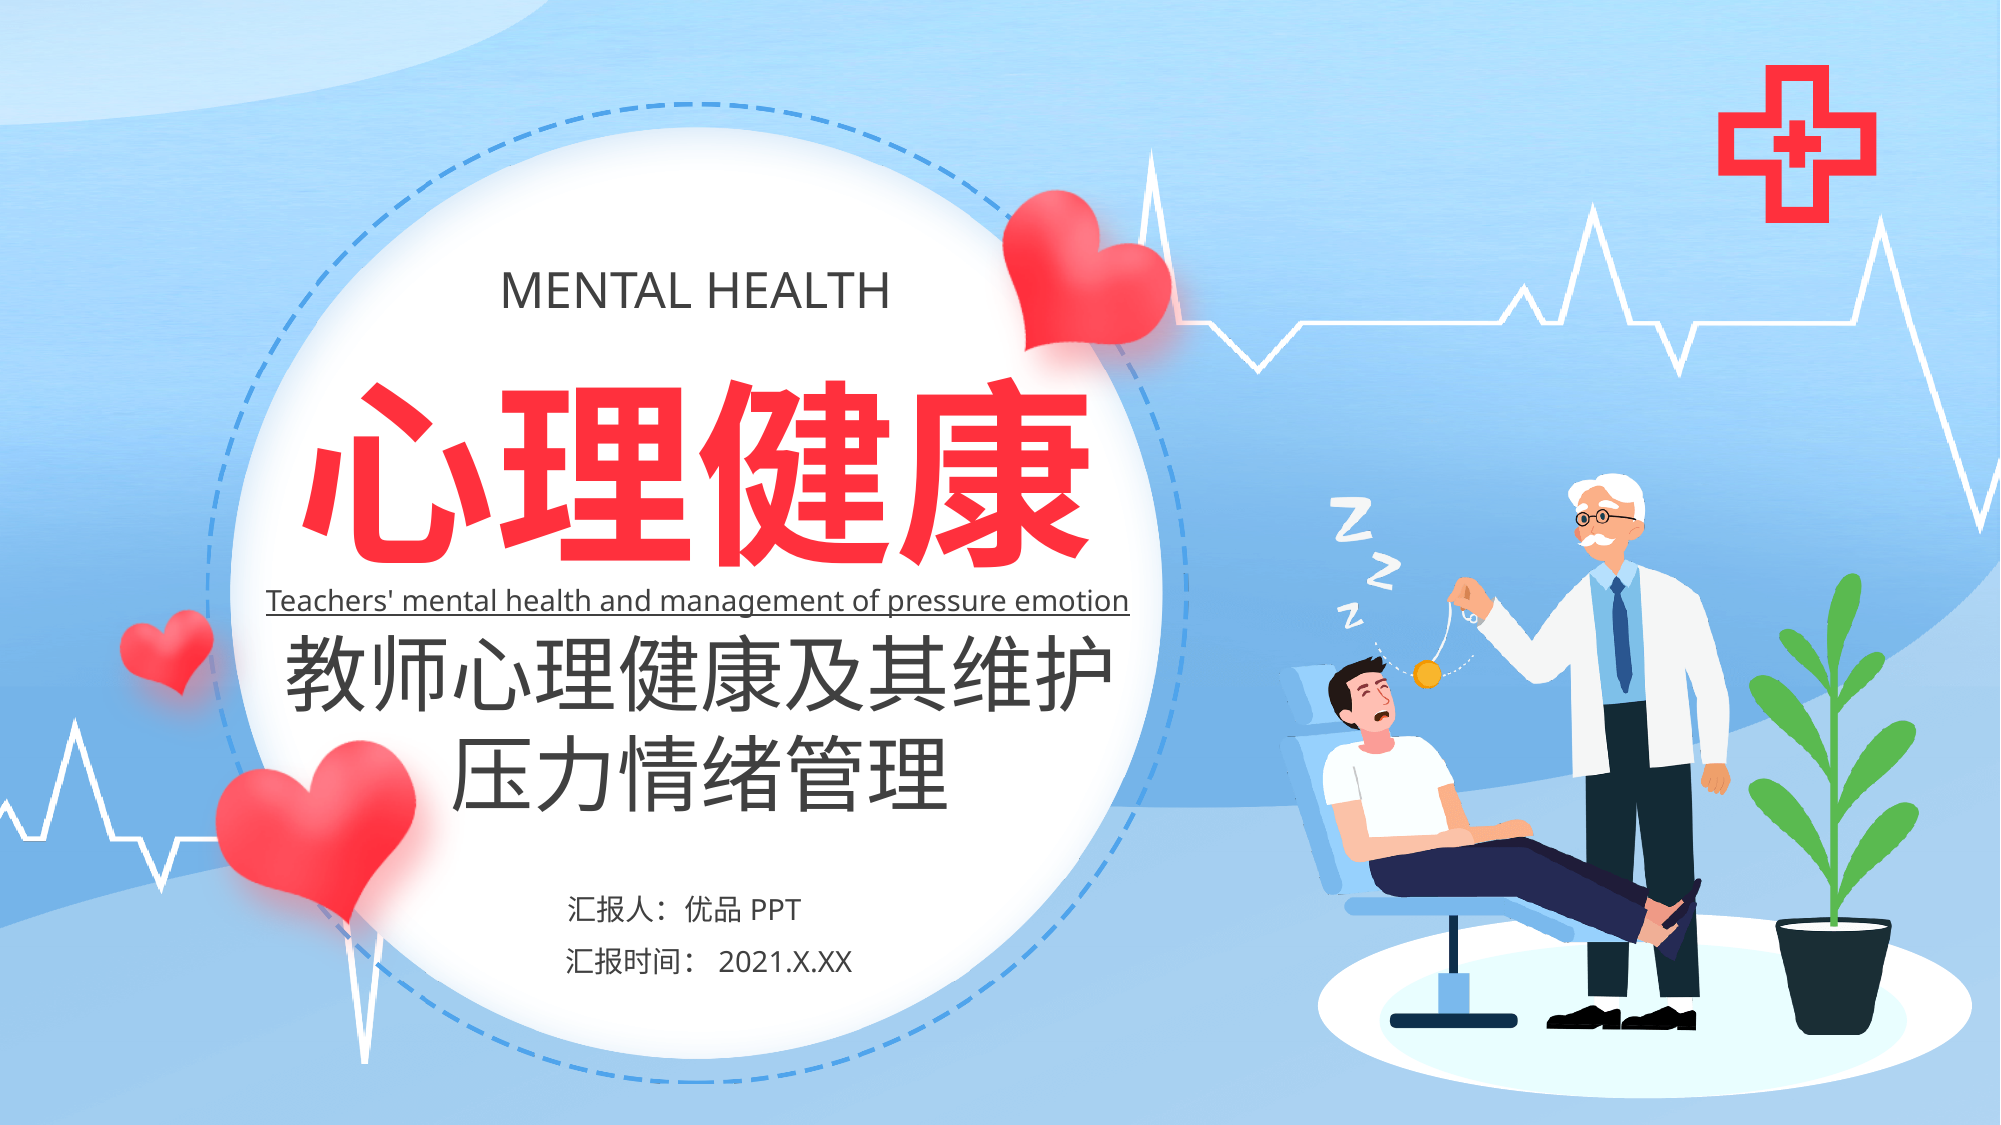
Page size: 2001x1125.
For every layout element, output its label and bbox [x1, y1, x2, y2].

text_box [1035, 429, 2000, 1125]
picture [0, 0, 2001, 1125]
